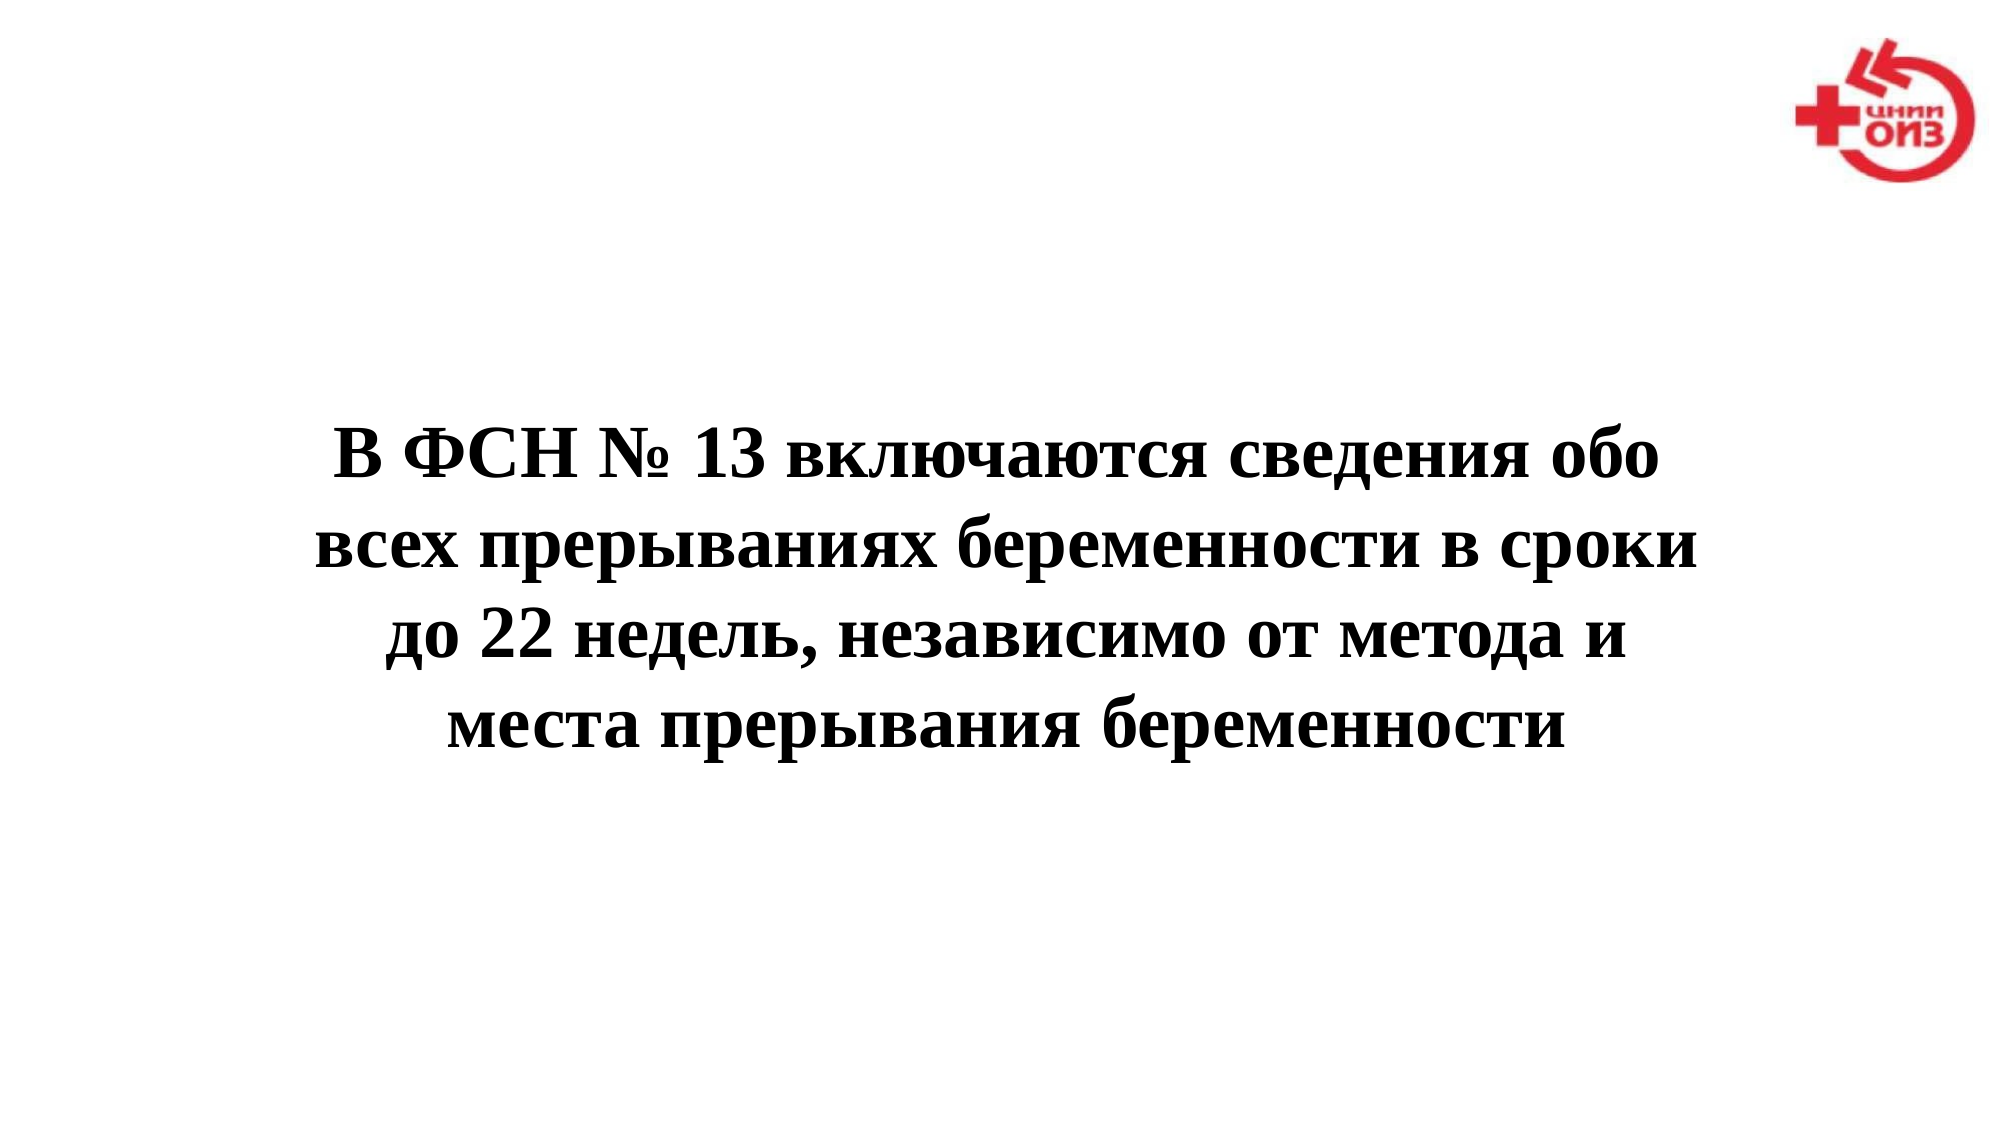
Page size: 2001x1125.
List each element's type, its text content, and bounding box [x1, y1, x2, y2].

title В ФСН № 13 включаются сведения обо всех прерываниях беременности в сроки до 22 недель, независимо от метода и места прерывания беременности [310, 400, 1702, 763]
picture [1780, 30, 1991, 191]
